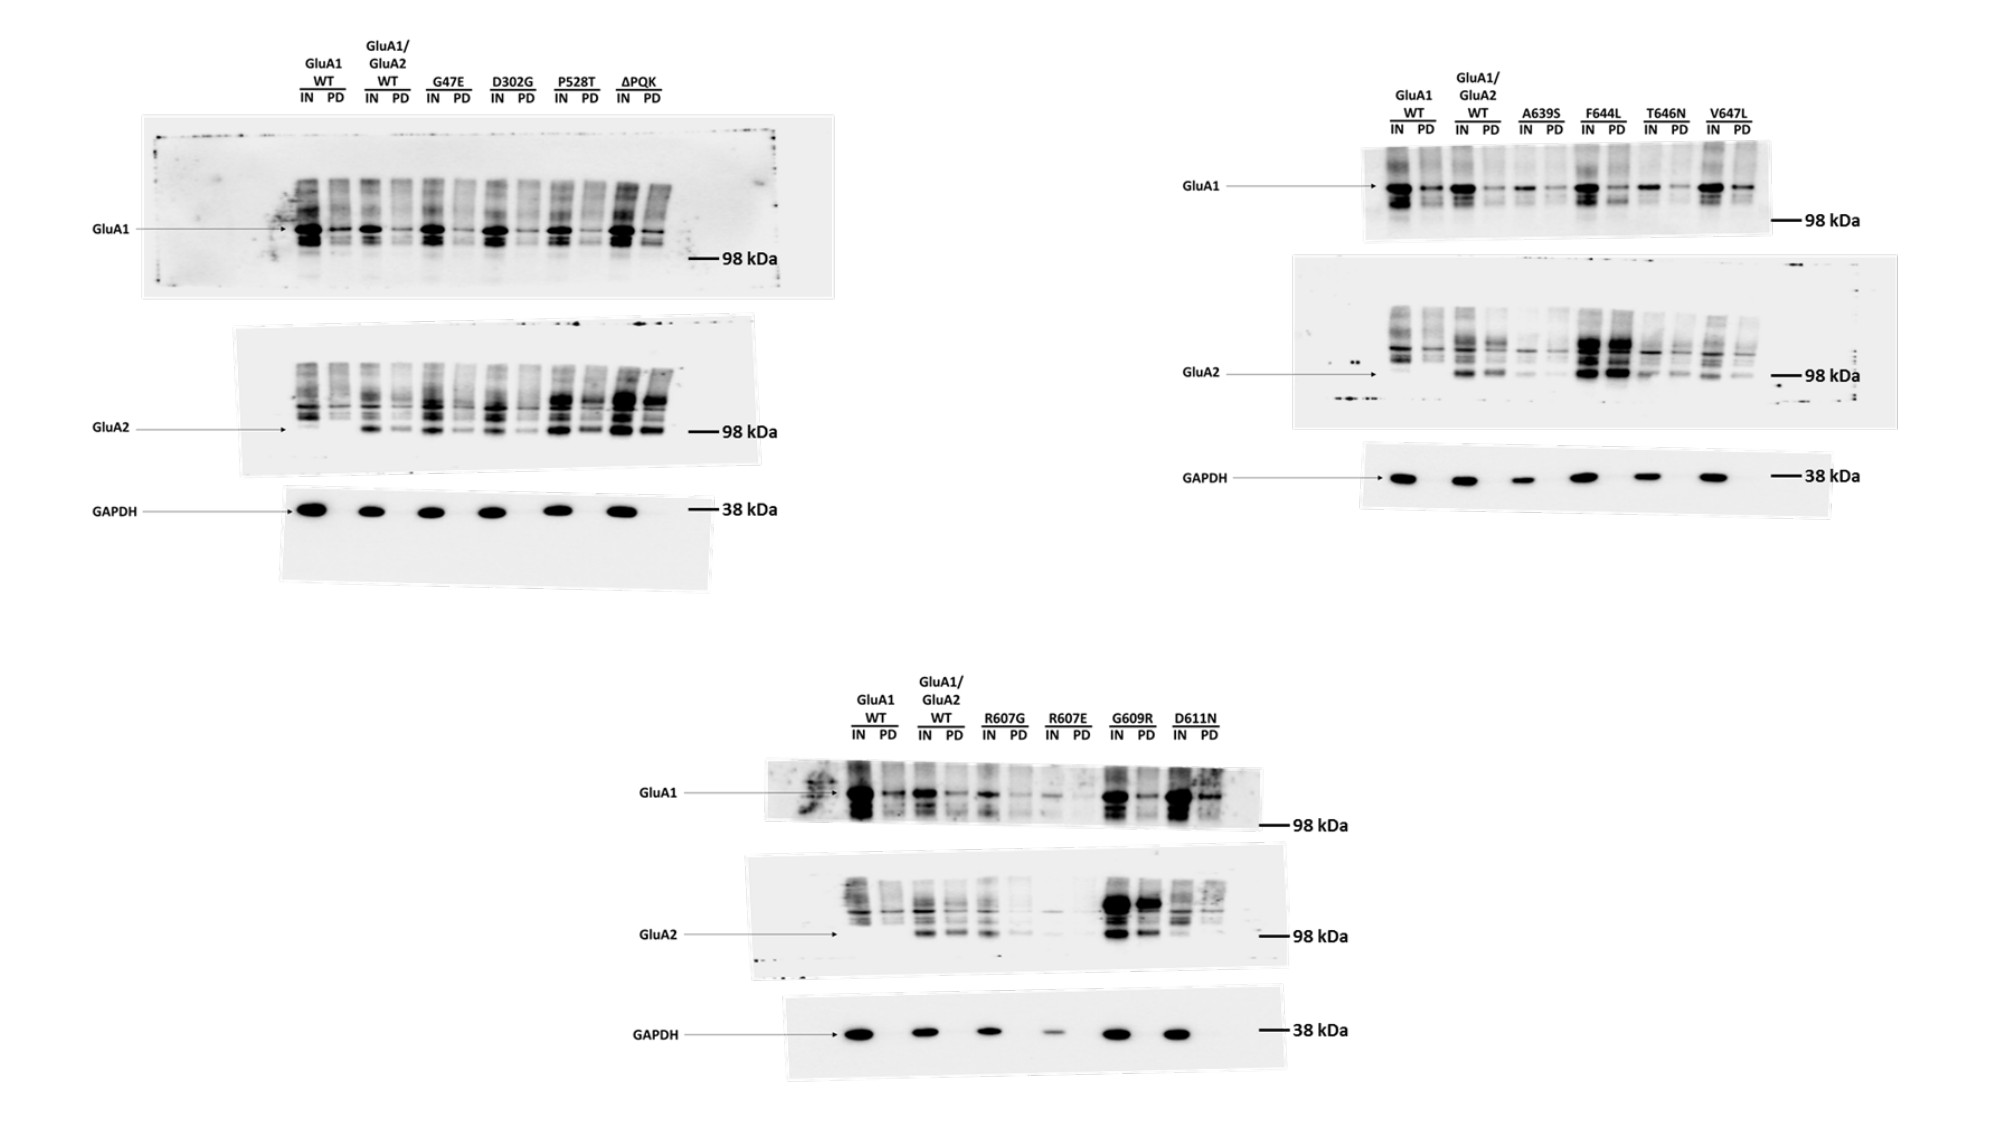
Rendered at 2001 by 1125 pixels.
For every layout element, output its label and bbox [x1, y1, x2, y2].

picture [67, 32, 851, 611]
picture [1164, 32, 1948, 611]
picture [608, 658, 1392, 1125]
